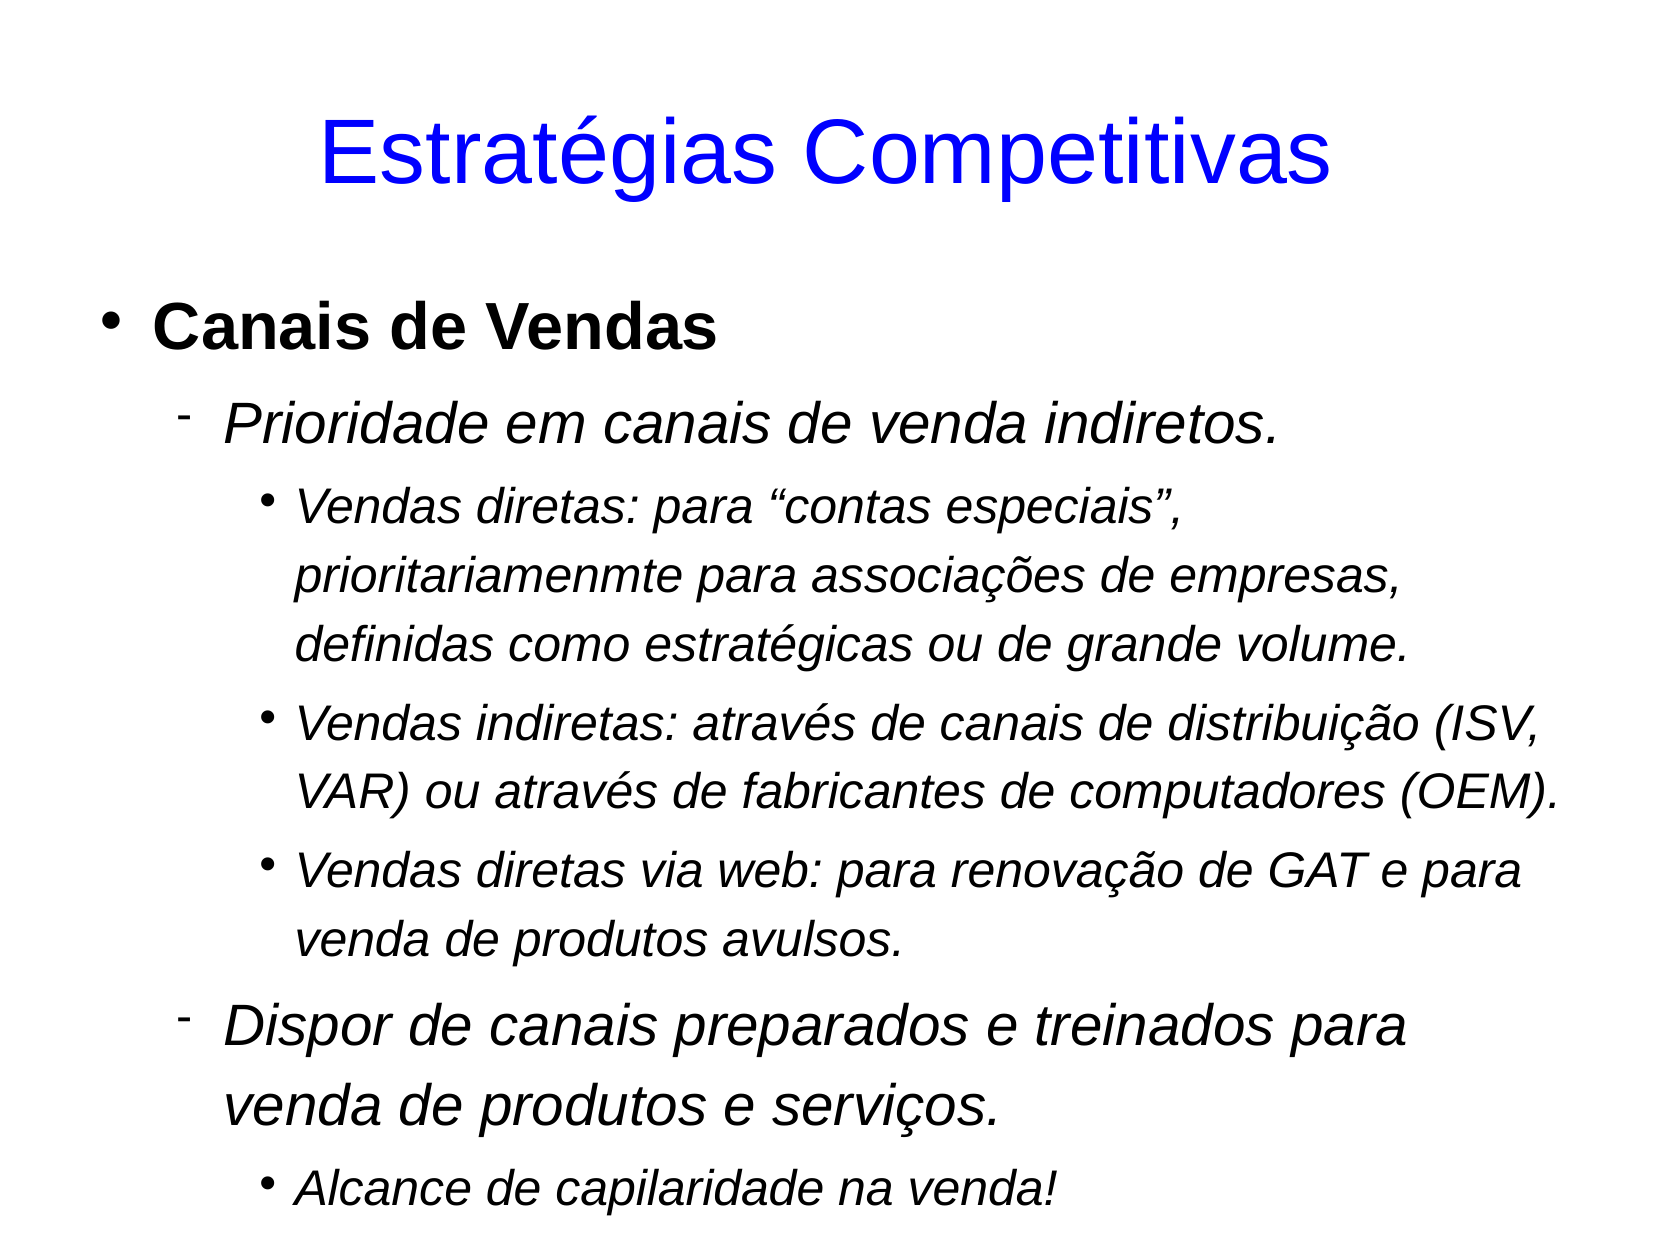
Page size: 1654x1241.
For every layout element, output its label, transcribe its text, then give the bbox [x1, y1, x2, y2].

title Estratégias Competitivas [82, 49, 1571, 257]
list Canais de Vendas Prioridade em canais de venda indiretos. Vendas diretas: para “contas especiais”, prioritariamenmte para associações de empresas, definidas como estratégicas ou de grande volume. Vendas indiretas: através de canais de distribuição (ISV, VAR) ou através de fabricantes de computadores (OEM). Vendas diretas via web: para renovação de GAT e para venda de produtos avulsos. Dispor de canais preparados e treinados para venda de produtos e serviços. Alcance de capilaridade na venda! [82, 289, 1571, 1217]
